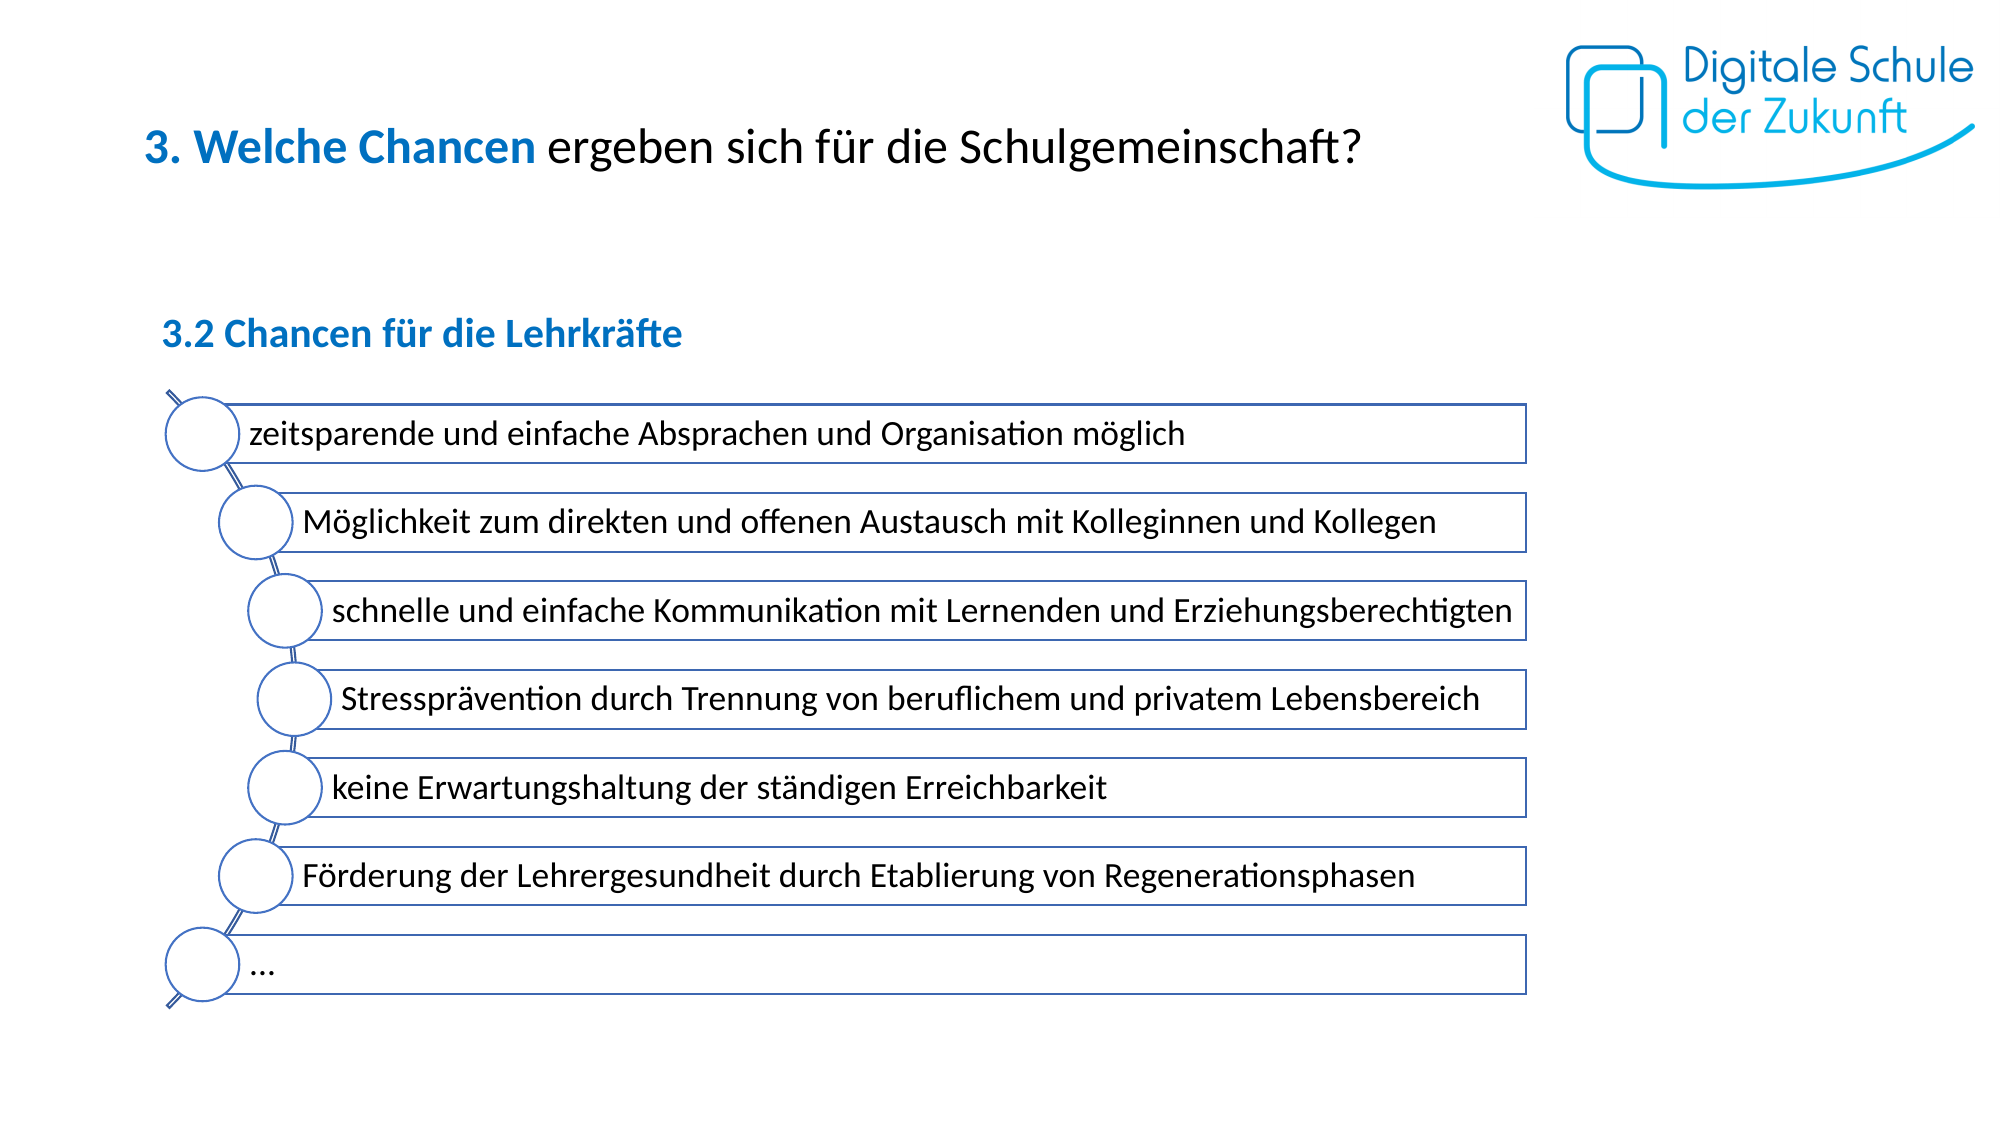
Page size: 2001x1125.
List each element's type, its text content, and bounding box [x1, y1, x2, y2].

picture [1534, 0, 2000, 218]
text_box 3. Welche Chancen ergeben sich für die Schulgemeinschaft? [128, 76, 1854, 278]
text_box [156, 375, 1535, 1024]
list 3.2 Chancen für die Lehrkräfte [146, 237, 1932, 1004]
